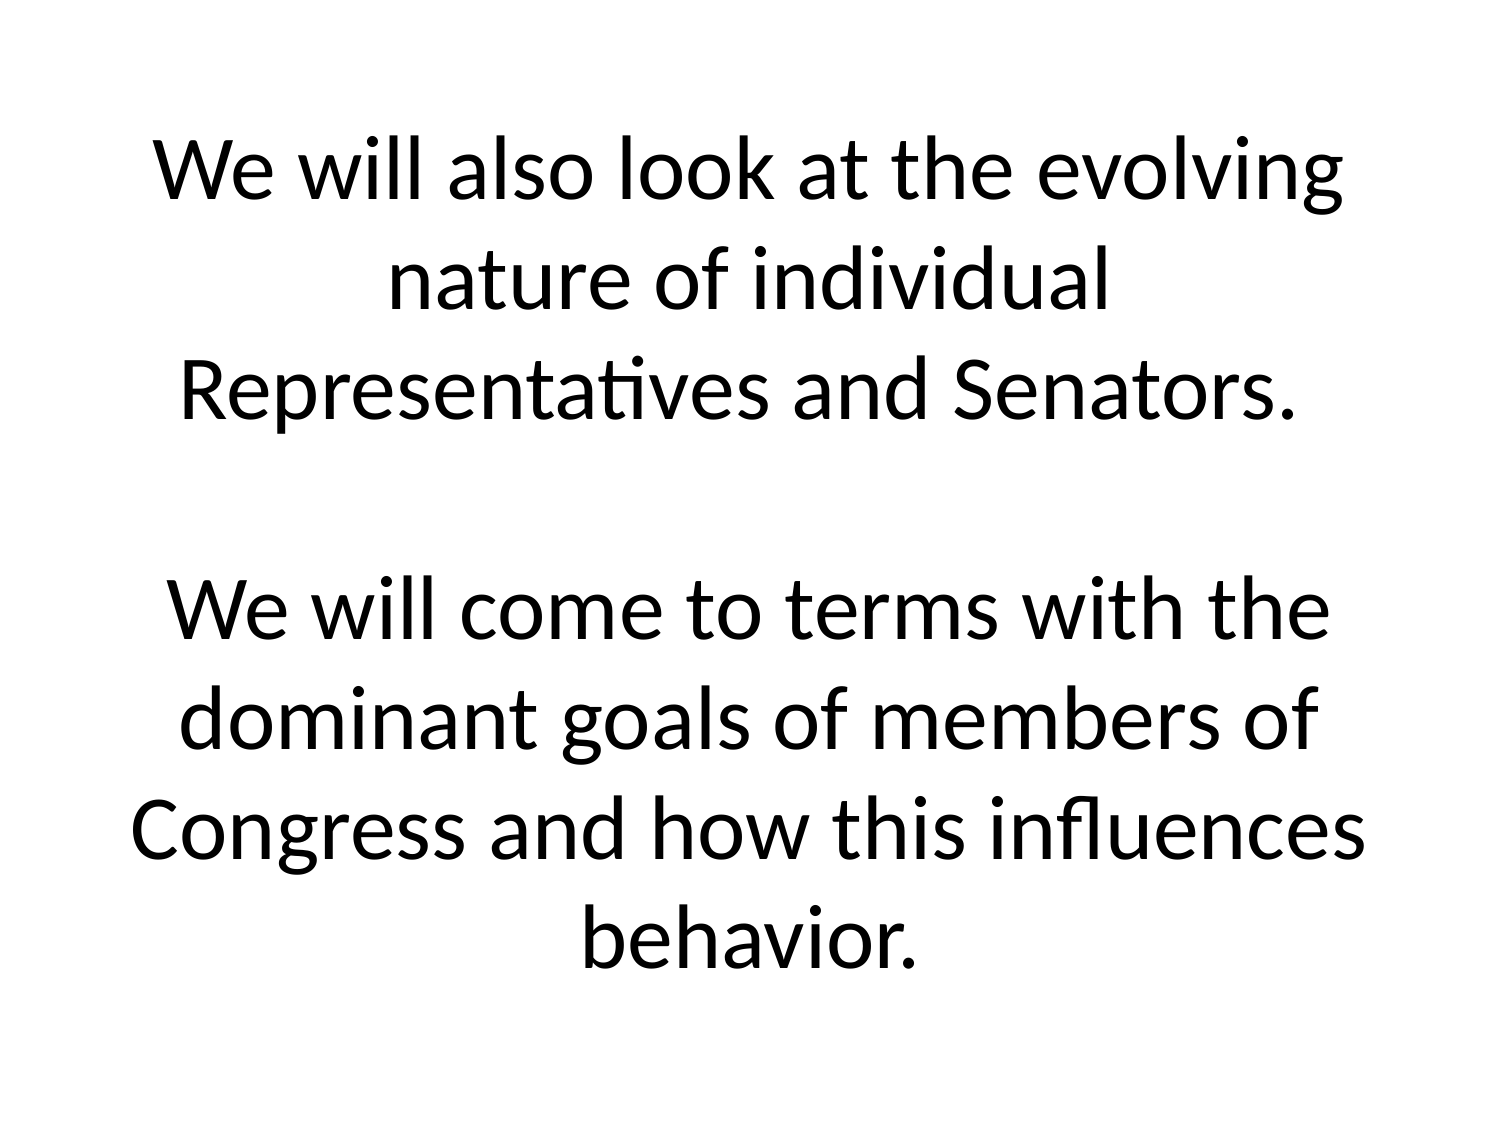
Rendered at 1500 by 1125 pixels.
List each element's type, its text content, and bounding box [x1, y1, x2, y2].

title We will also look at the evolving nature of individual Representatives and Senators. We will come to terms with the dominant goals of members of Congress and how this influences behavior. [74, 44, 1426, 1051]
